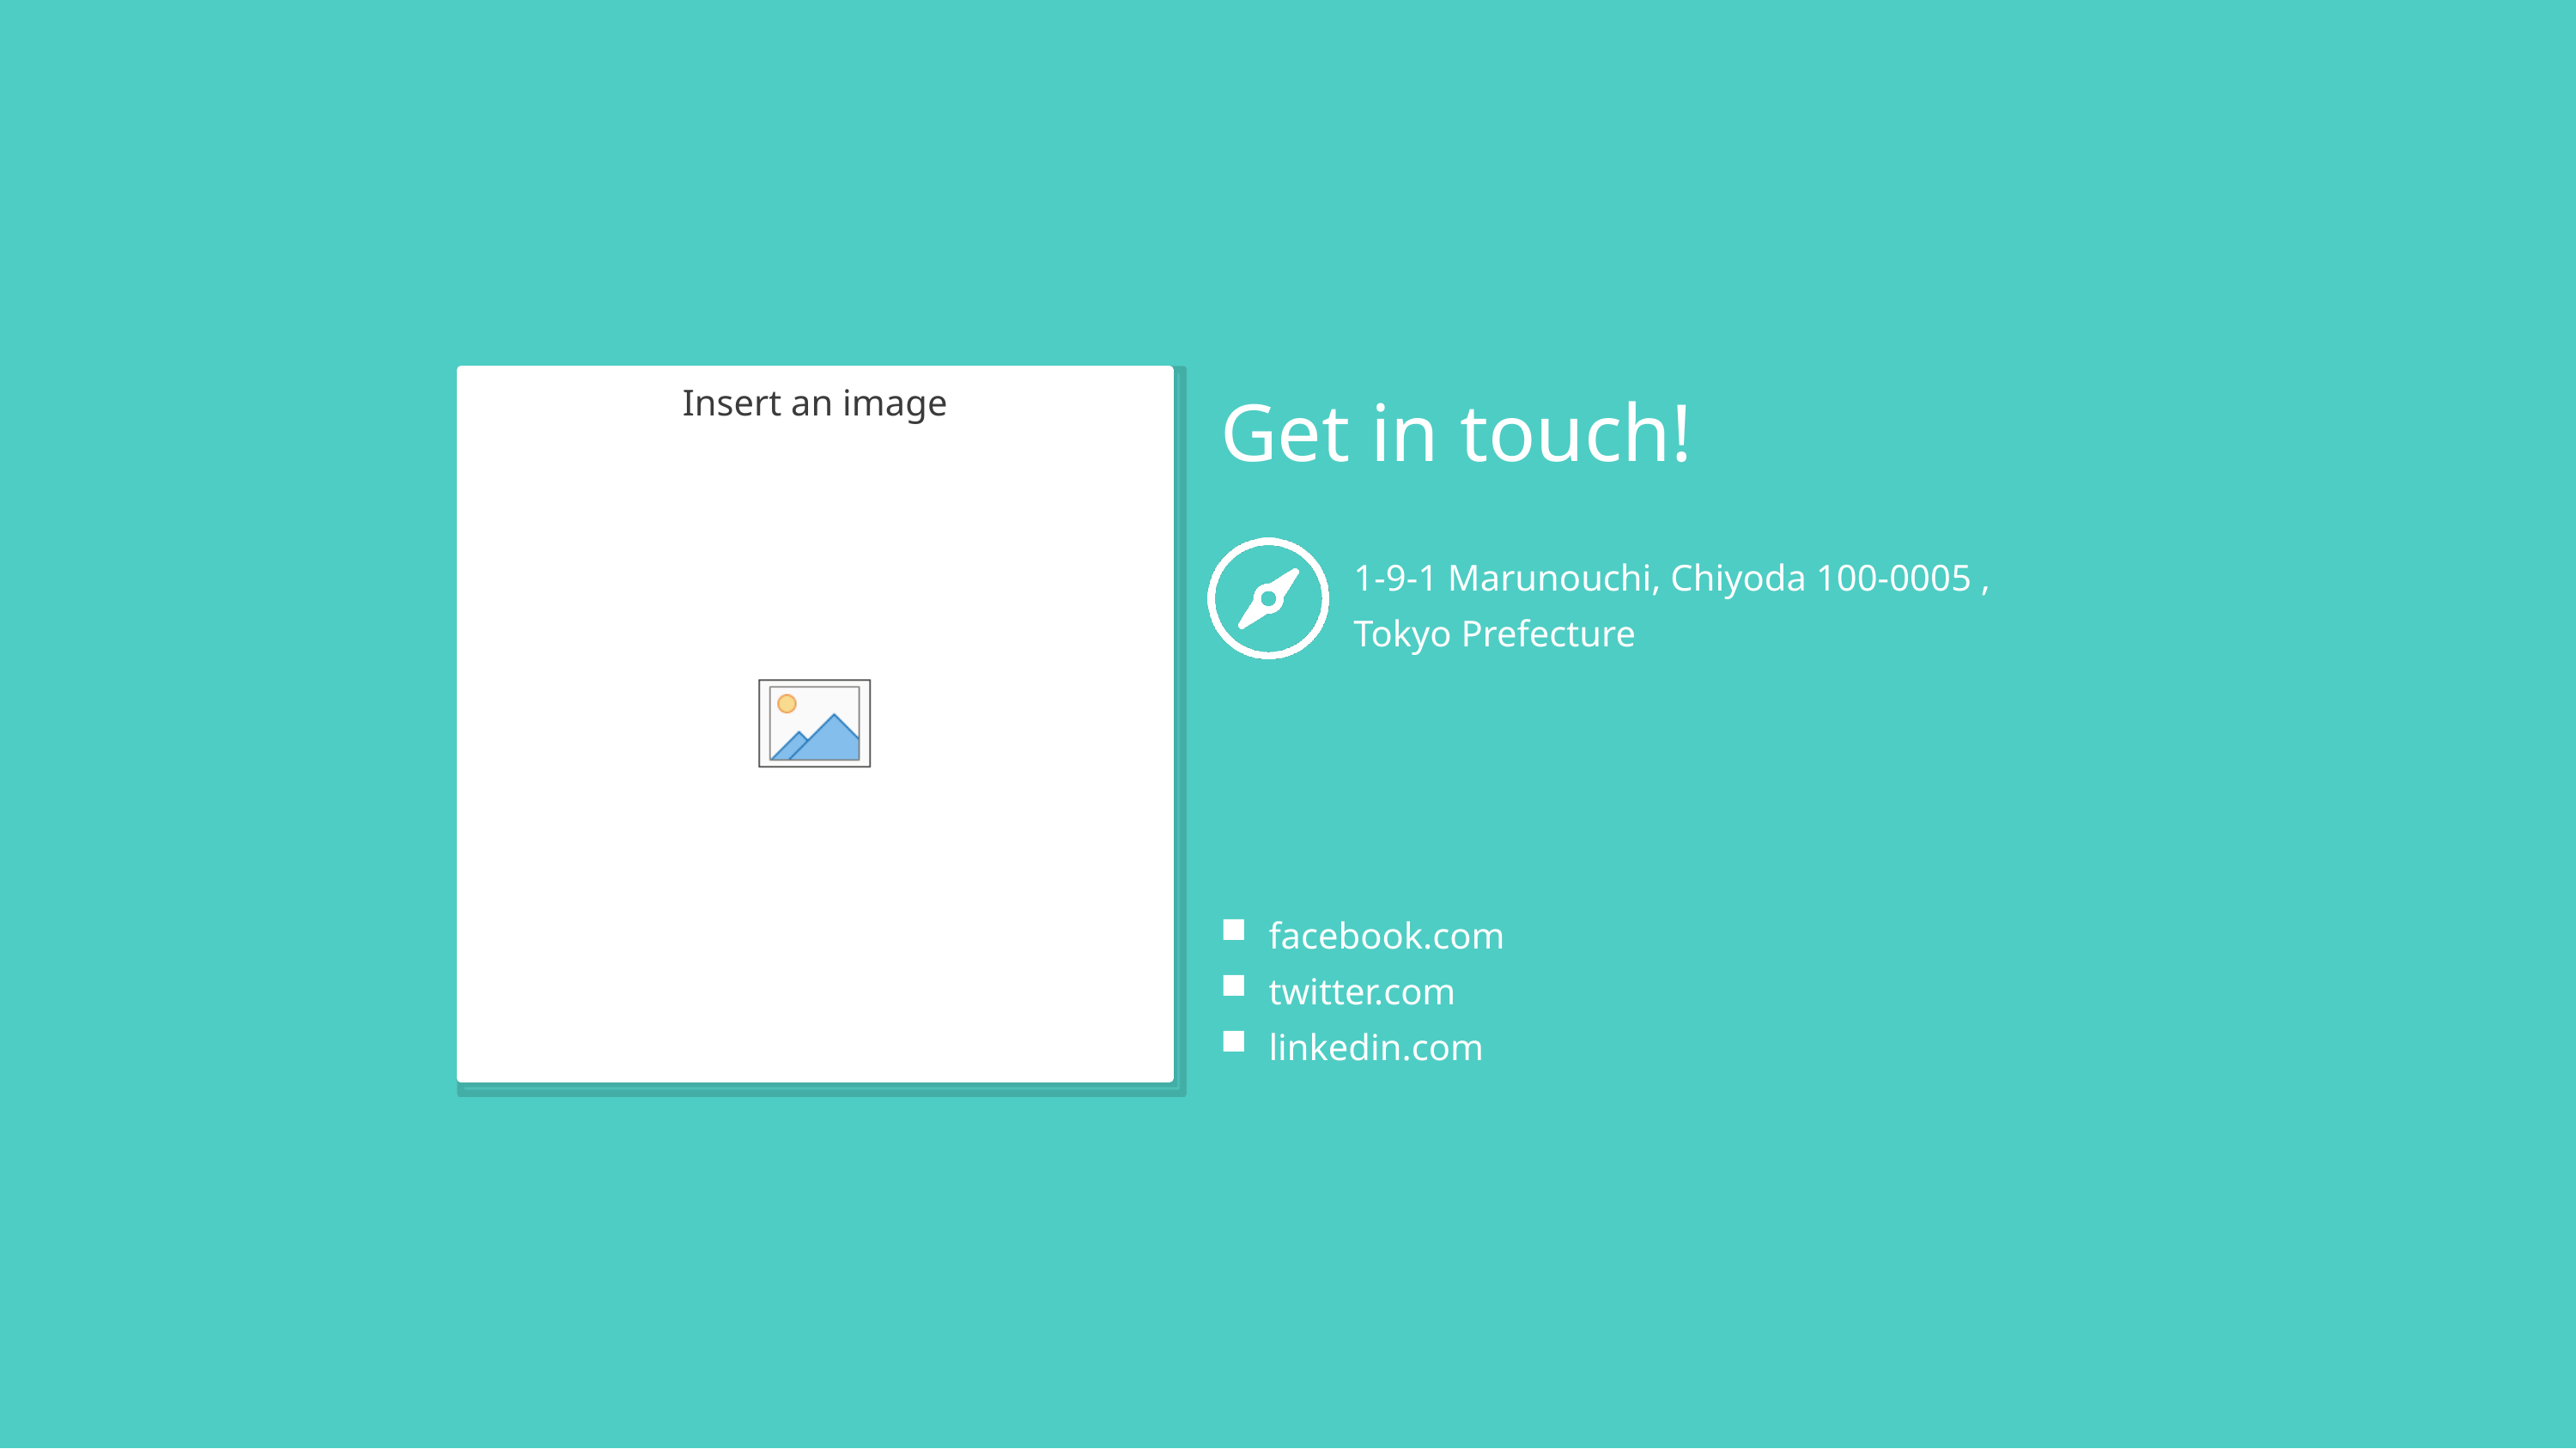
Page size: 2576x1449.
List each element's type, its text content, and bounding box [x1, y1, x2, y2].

list 1-9-1 Marunouchi, Chiyoda 100-0005 , Tokyo Prefecture [1340, 528, 2243, 668]
picture [1207, 537, 1329, 659]
picture [465, 373, 1166, 1075]
list Get in touch! [1207, 373, 2242, 484]
list facebook.com twitter.com linkedin.com [1207, 800, 2243, 1075]
